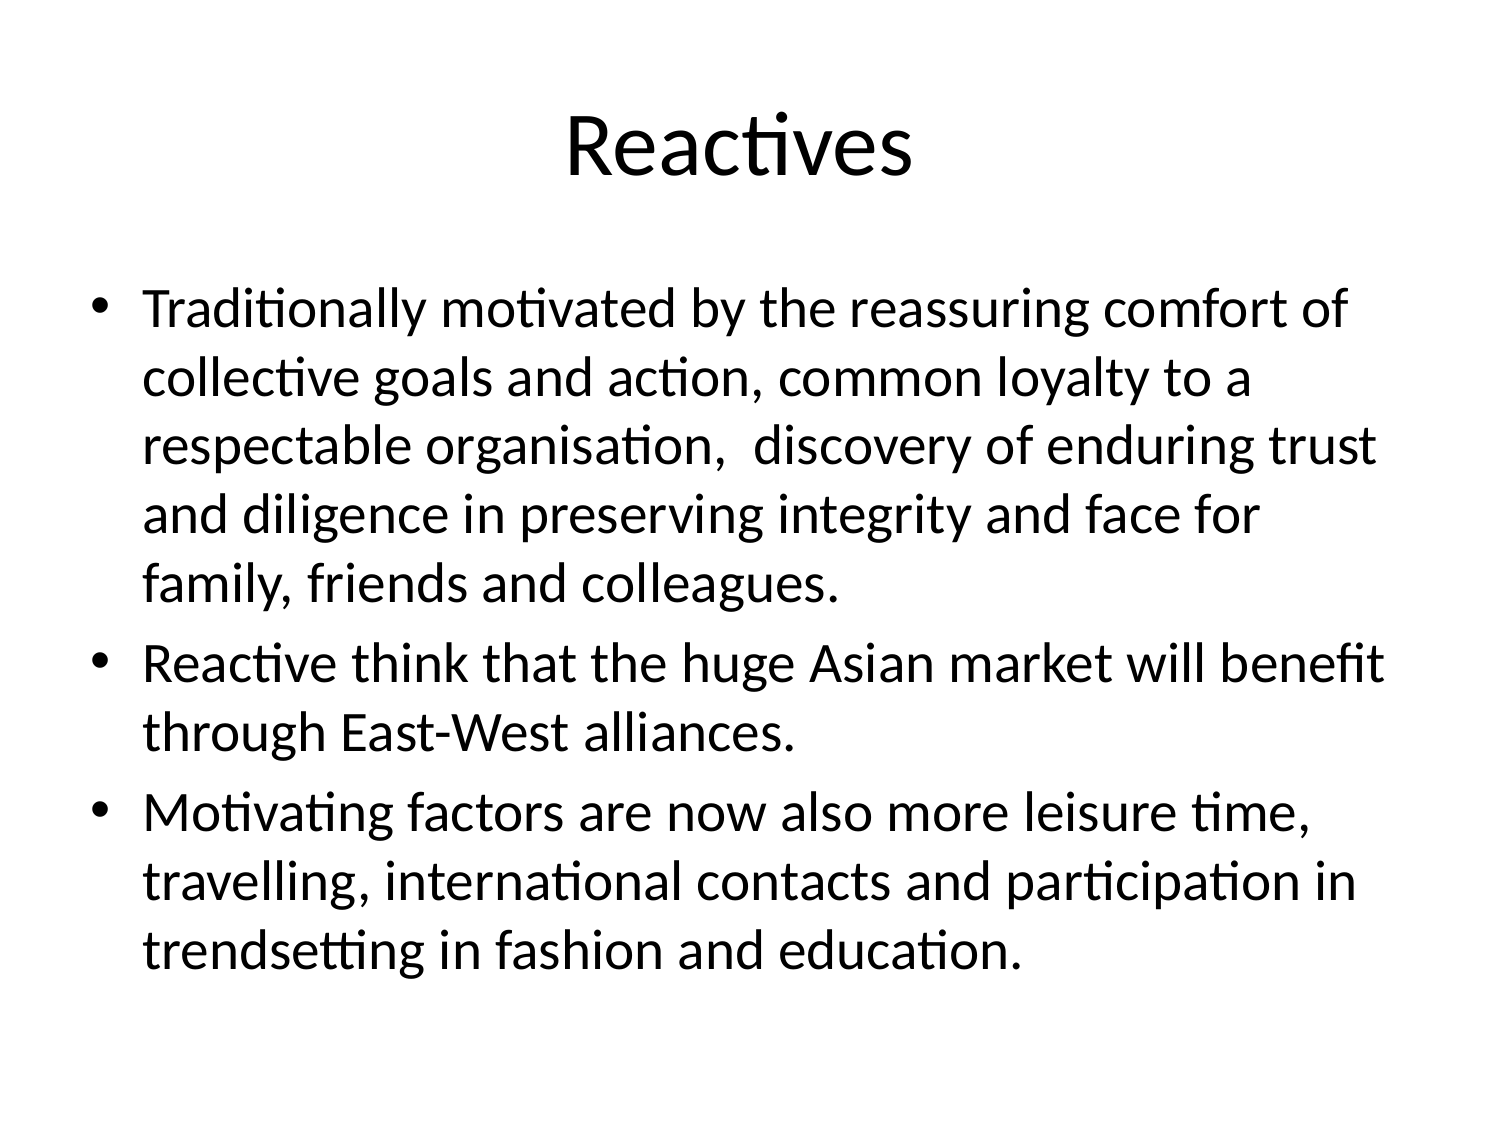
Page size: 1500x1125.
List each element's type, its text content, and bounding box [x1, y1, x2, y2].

title Reactives [75, 45, 1425, 233]
list Traditionally motivated by the reassuring comfort of collective goals and action, common loyalty to a respectable organisation, discovery of enduring trust and diligence in preserving integrity and face for family, friends and colleagues. Reactive think that the huge Asian market will benefit through East-West alliances. Motivating factors are now also more leisure time, travelling, international contacts and participation in trendsetting in fashion and education. [75, 262, 1425, 1005]
